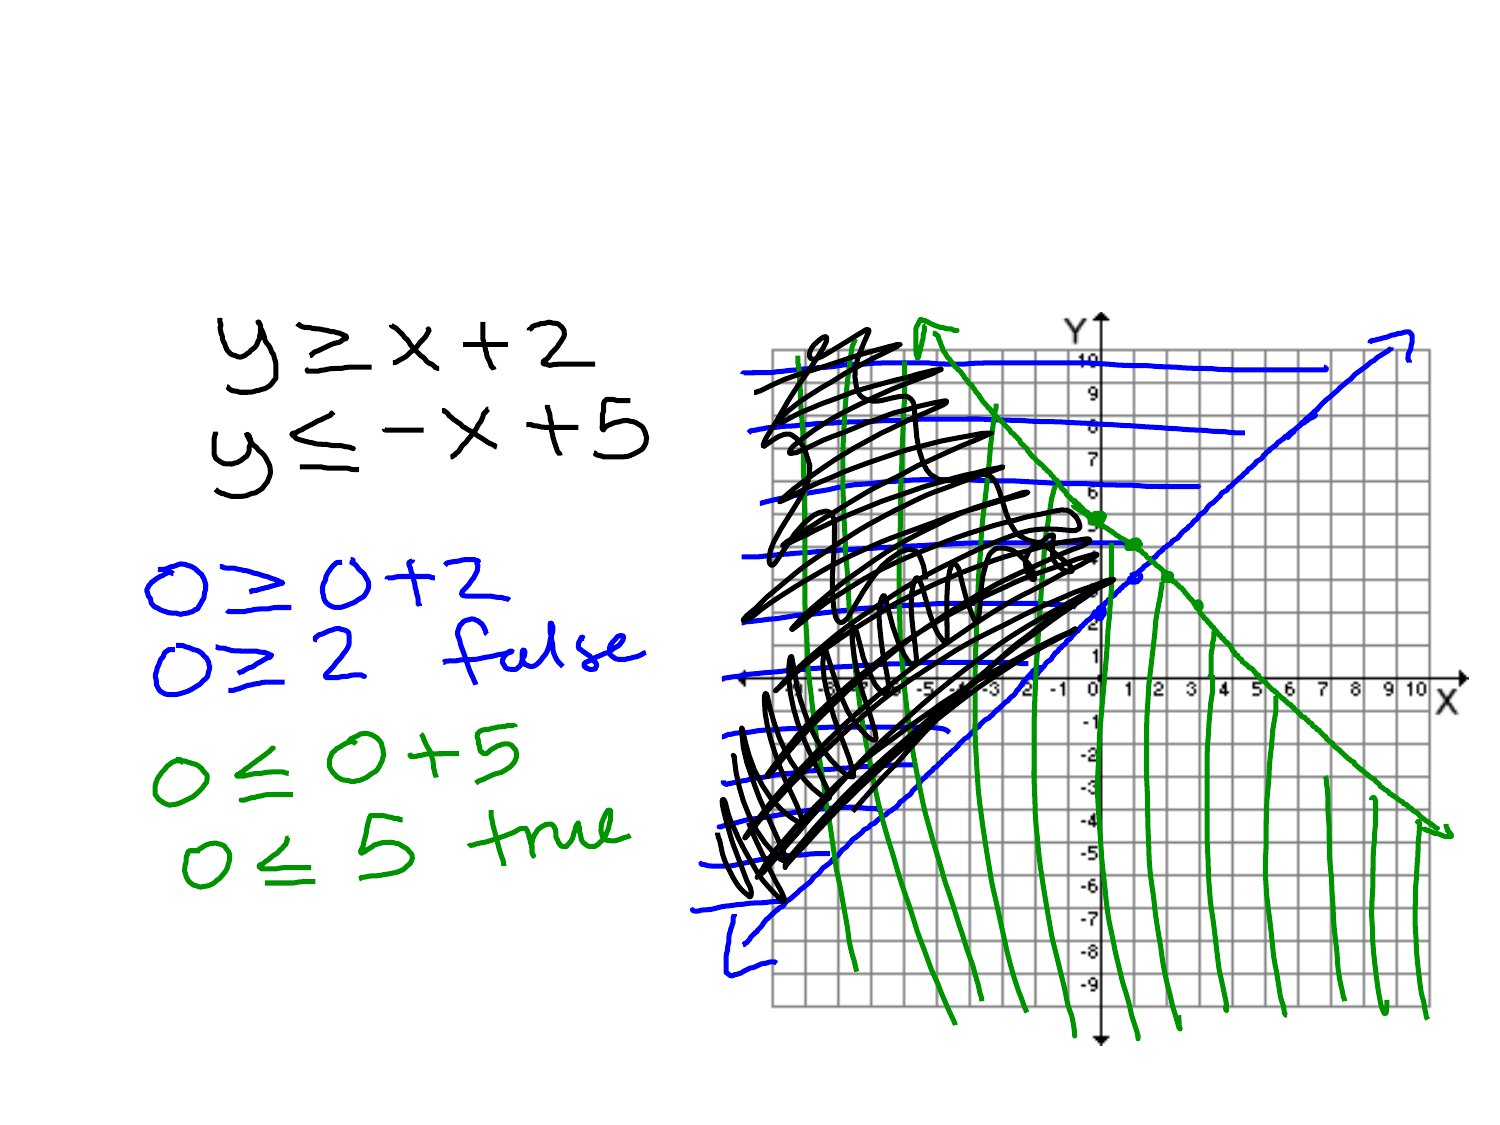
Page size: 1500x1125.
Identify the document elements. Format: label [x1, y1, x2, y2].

text_box [408, 559, 421, 607]
text_box [528, 321, 596, 367]
text_box [219, 317, 277, 394]
text_box [215, 646, 273, 675]
text_box [691, 907, 716, 912]
text_box [415, 575, 435, 579]
text_box [456, 618, 488, 658]
text_box [577, 634, 647, 671]
text_box [593, 398, 648, 458]
text_box [183, 842, 231, 888]
text_box [235, 747, 289, 777]
text_box [264, 880, 316, 884]
text_box [154, 644, 211, 696]
text_box [390, 324, 413, 346]
text_box [468, 809, 631, 857]
text_box [213, 431, 272, 498]
text_box [306, 366, 372, 372]
text_box [146, 563, 207, 616]
text_box [482, 321, 495, 370]
text_box [386, 575, 412, 580]
text_box [415, 348, 440, 370]
text_box [442, 409, 471, 432]
text_box [258, 837, 312, 870]
text_box [328, 732, 385, 783]
text_box [475, 724, 518, 784]
text_box [409, 752, 459, 758]
text_box [314, 627, 366, 679]
text_box [546, 404, 561, 456]
text_box [154, 758, 208, 806]
text_box [226, 606, 292, 613]
text_box [443, 622, 564, 671]
text_box [725, 923, 732, 977]
text_box [466, 664, 481, 685]
text_box [358, 814, 414, 880]
text_box [450, 408, 489, 458]
text_box [497, 845, 505, 867]
text_box [321, 558, 370, 609]
text_box [700, 862, 712, 867]
text_box [526, 423, 550, 429]
text_box [428, 755, 438, 778]
text_box [444, 558, 510, 601]
text_box [291, 411, 355, 450]
text_box [392, 328, 430, 364]
text_box [228, 681, 285, 692]
text_box [296, 322, 348, 357]
list [737, 312, 1469, 1047]
text_box [299, 466, 359, 471]
text_box [474, 432, 498, 448]
text_box [420, 733, 432, 753]
text_box [240, 793, 293, 801]
text_box [490, 810, 498, 838]
text_box [219, 565, 284, 593]
text_box [717, 329, 1114, 902]
